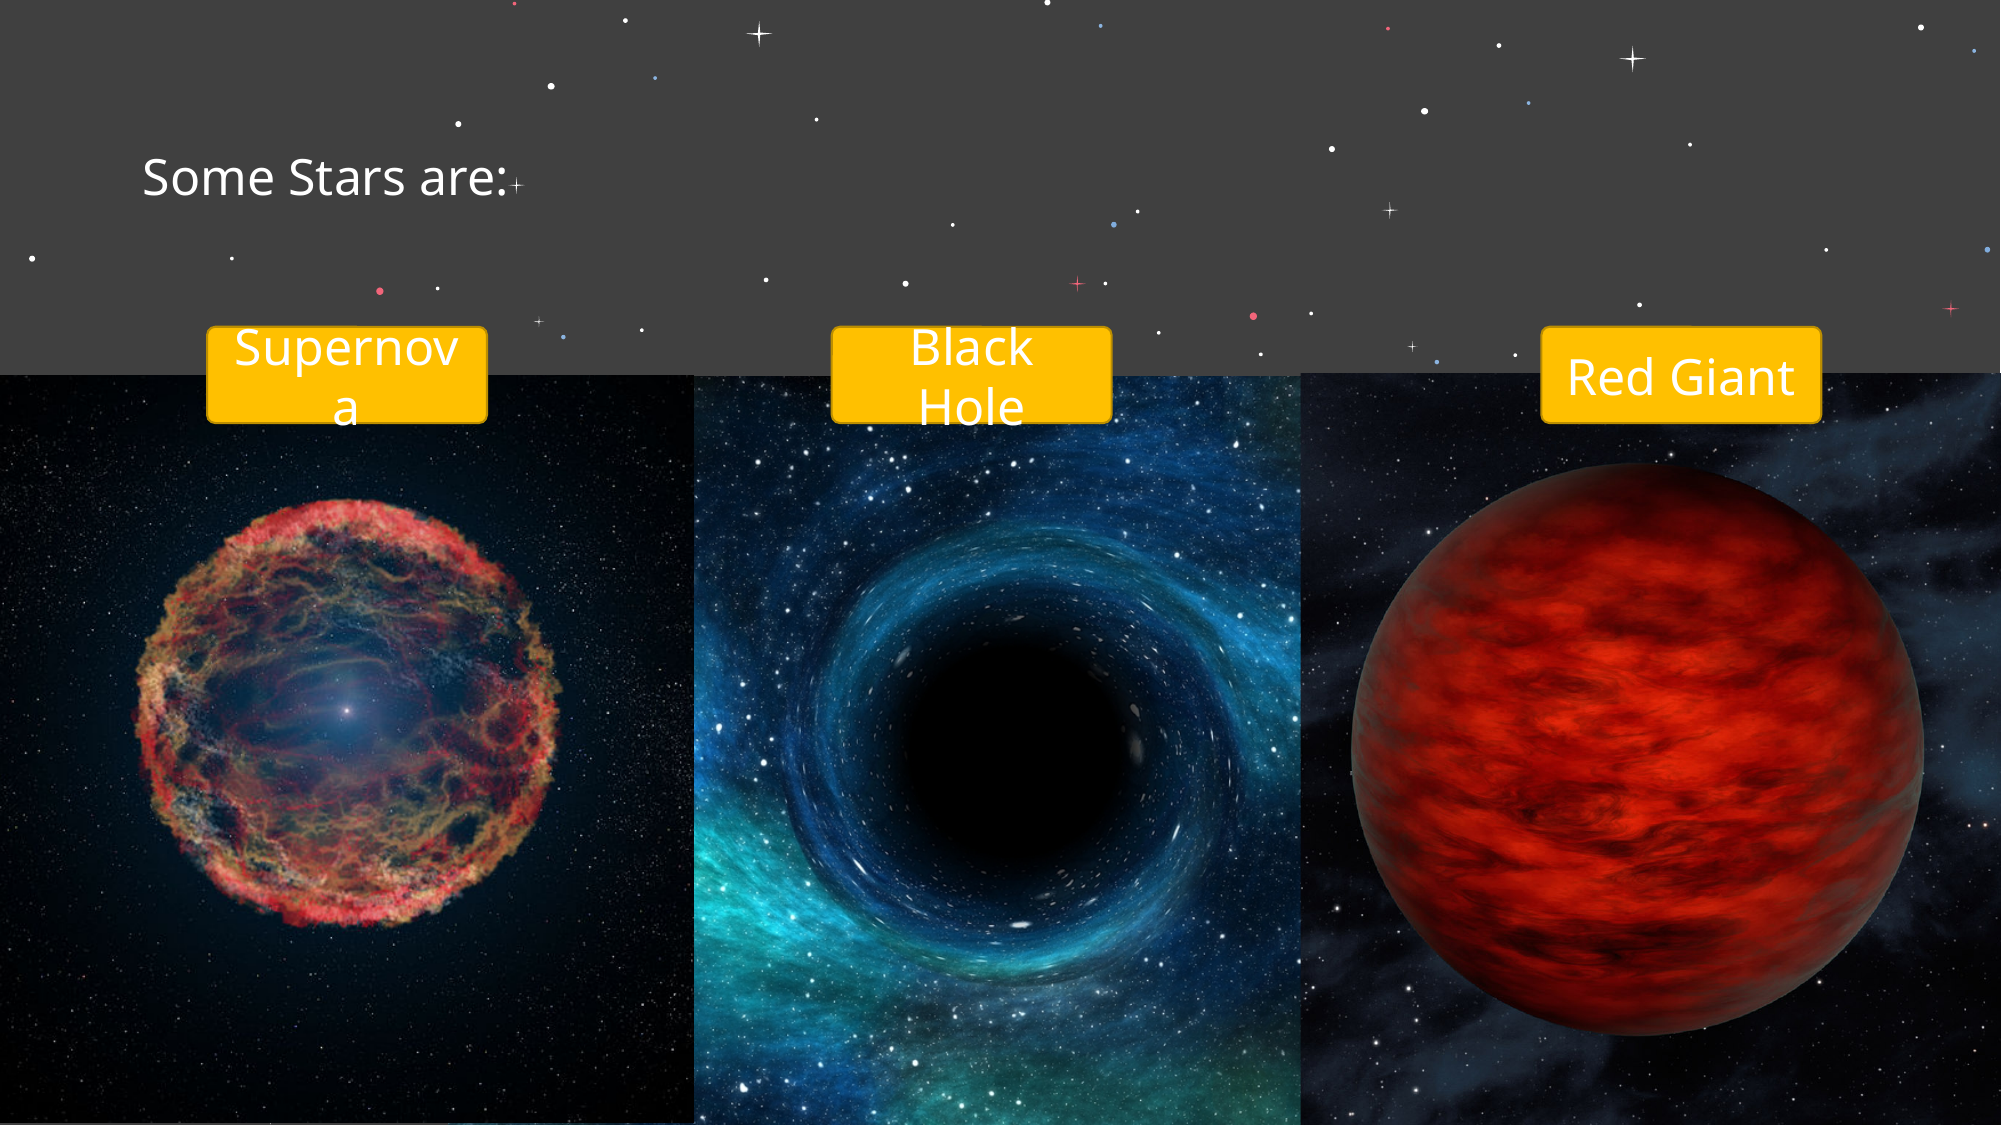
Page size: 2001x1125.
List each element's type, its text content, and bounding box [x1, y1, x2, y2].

text_box Supernova [206, 325, 489, 375]
list Some Stars are: [127, 137, 812, 310]
text_box Black Hole [830, 325, 1113, 376]
picture [0, 373, 2001, 1125]
text_box Red Giant [1540, 325, 1823, 373]
